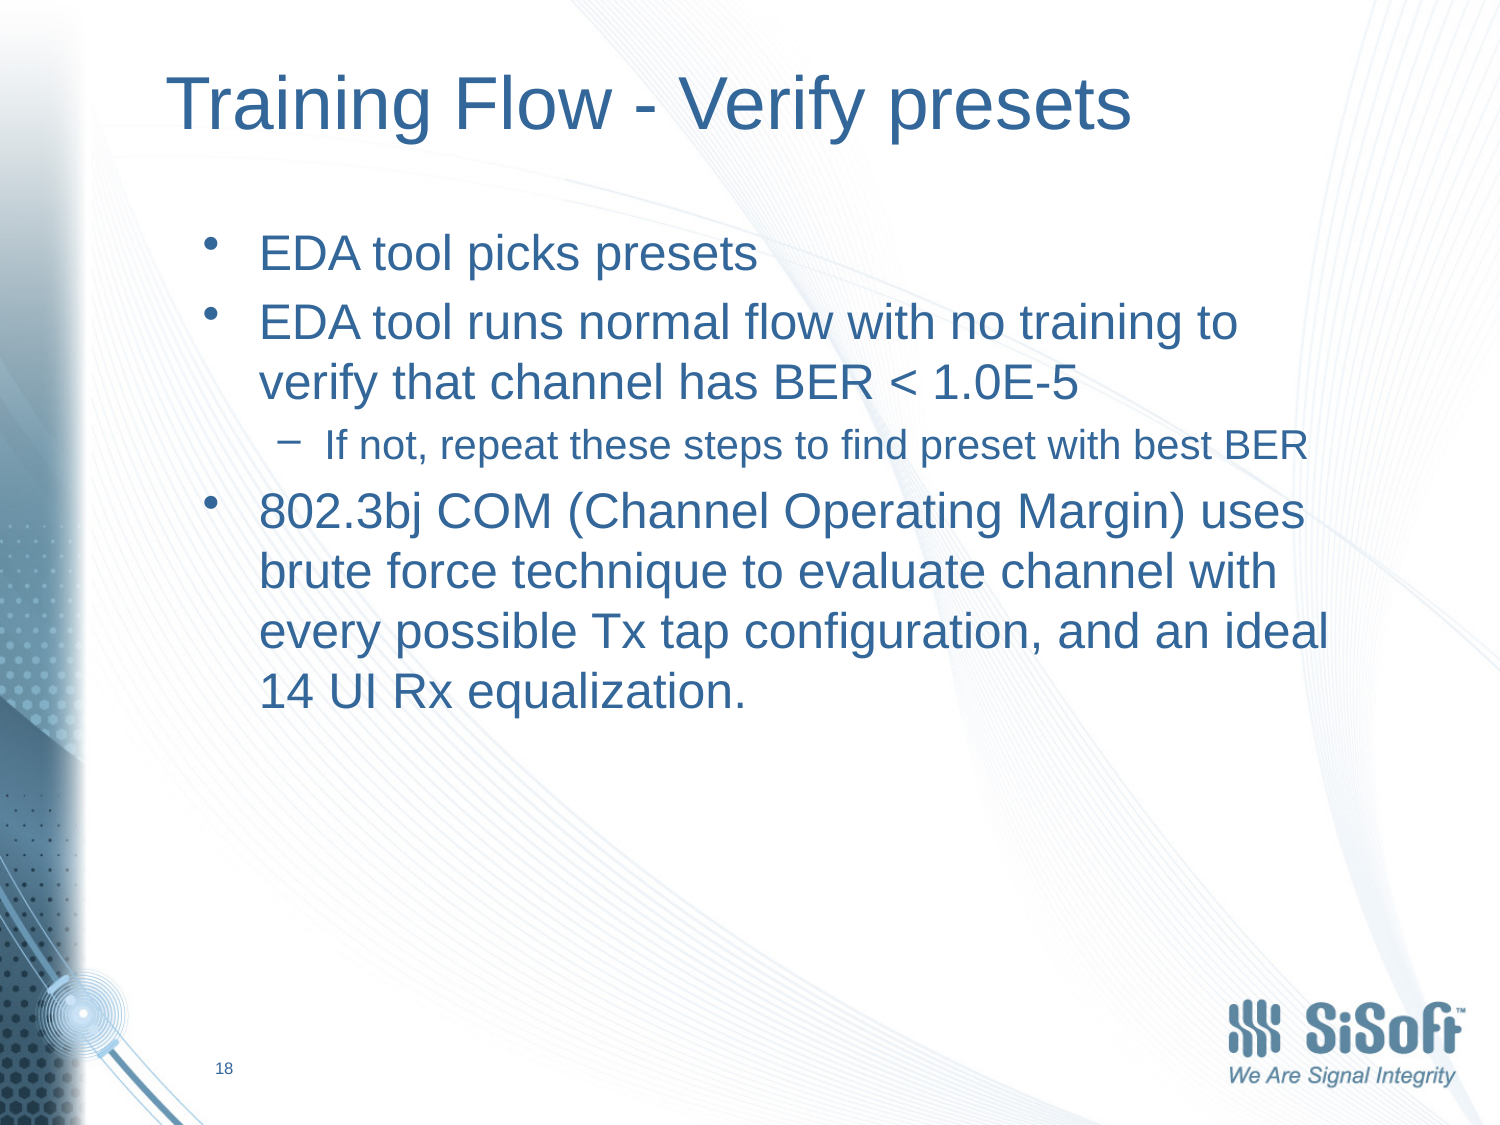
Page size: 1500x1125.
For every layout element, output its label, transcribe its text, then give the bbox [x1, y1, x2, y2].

title Training Flow - Verify presets [150, 24, 1300, 175]
list EDA tool picks presets EDA tool runs normal flow with no training to verify that channel has BER < 1.0E-5 If not, repeat these steps to find preset with best BER 802.3bj COM (Channel Operating Margin) uses brute force technique to evaluate channel with every possible Tx tap configuration, and an ideal 14 UI Rx equalization. [187, 212, 1363, 963]
footer 18 [200, 1050, 975, 1104]
picture [0, 0, 1500, 1125]
